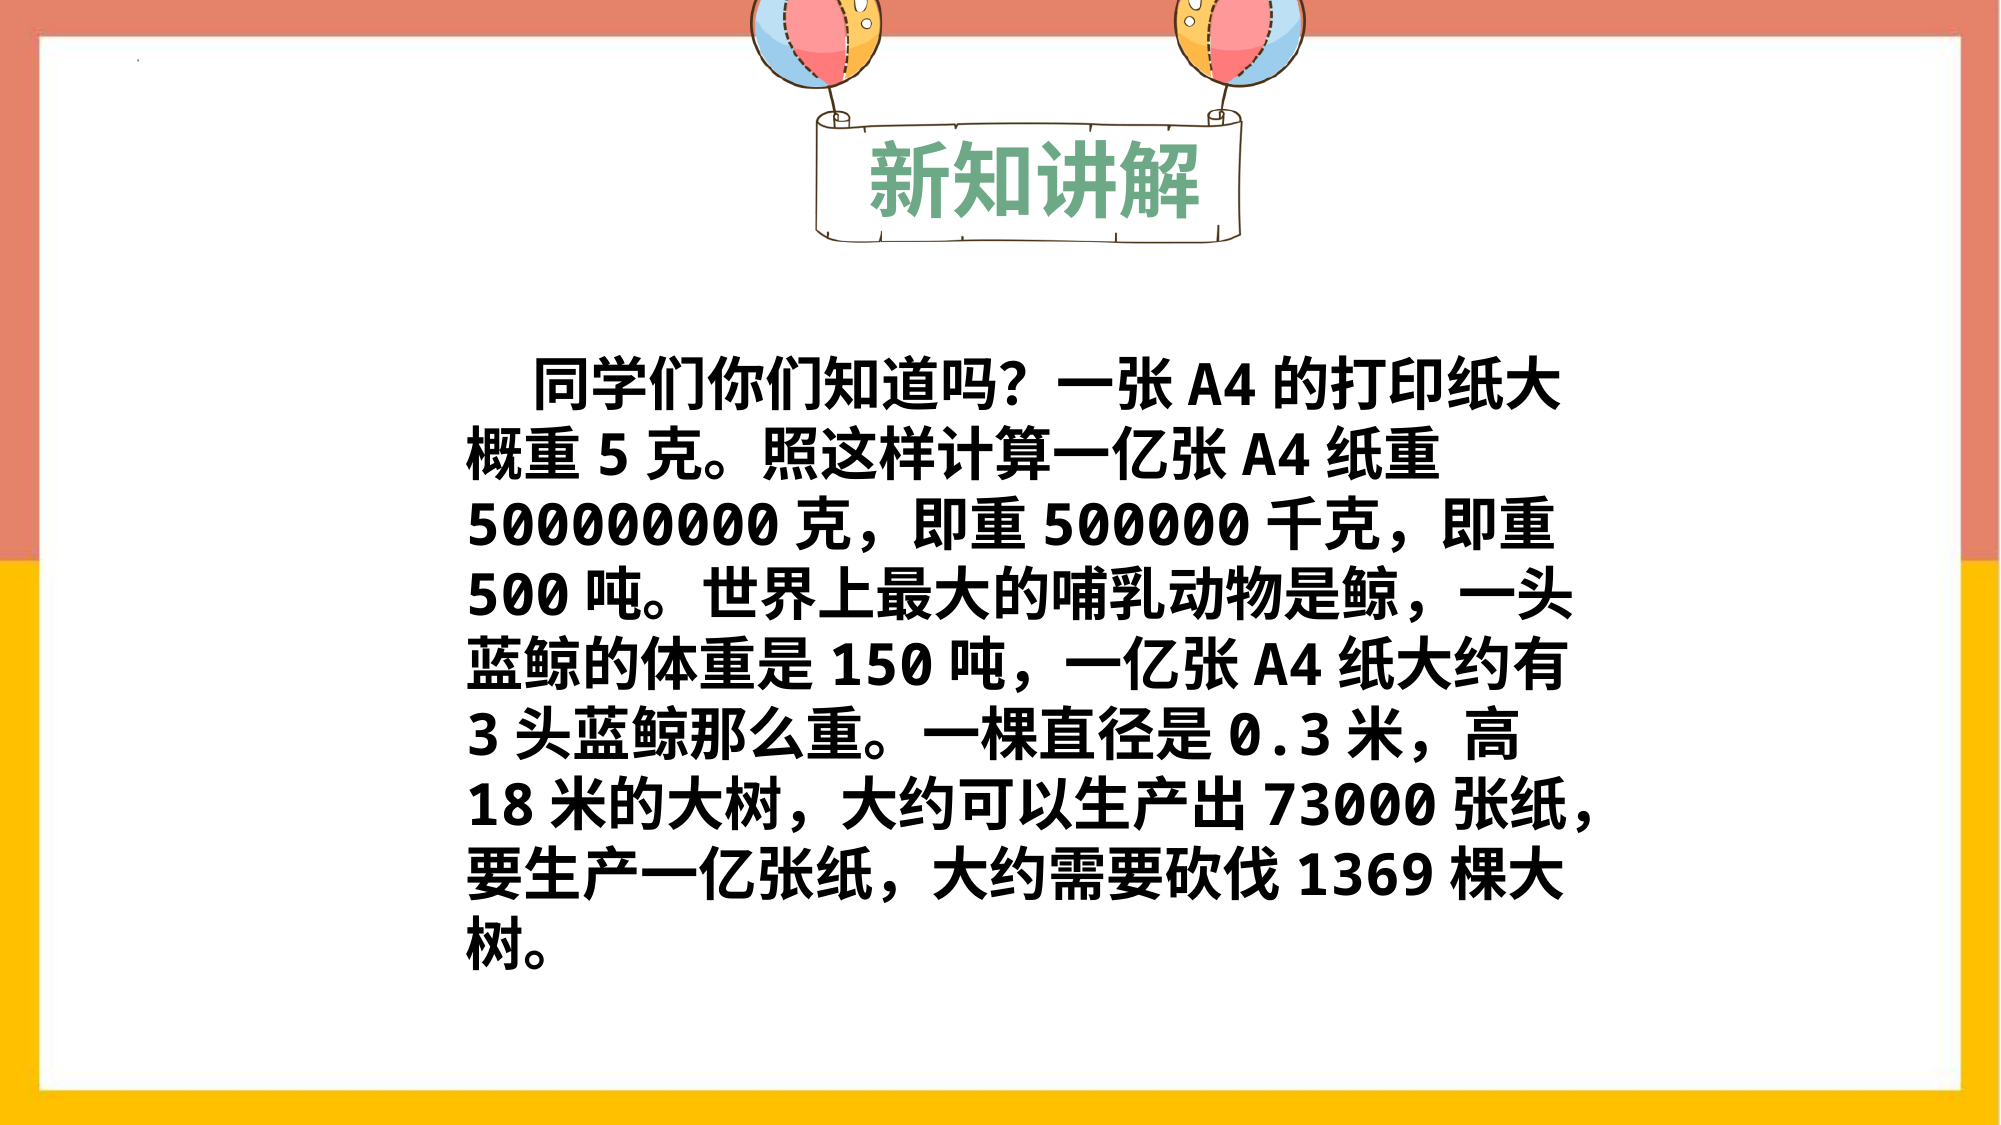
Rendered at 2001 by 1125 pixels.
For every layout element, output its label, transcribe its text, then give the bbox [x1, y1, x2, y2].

text_box 同学们你们知道吗？一张A4的打印纸大概重5克。照这样计算一亿张A4纸重500000000克，即重500000千克，即重500吨。世界上最大的哺乳动物是鲸，一头蓝鲸的体重是150吨，一亿张A4纸大约有3头蓝鲸那么重。一棵直径是0.3米，高18米的大树，大约可以生产出73000张纸，要生产一亿张纸，大约需要砍伐1369棵大树。 [450, 339, 1609, 985]
picture [0, 0, 2001, 1125]
